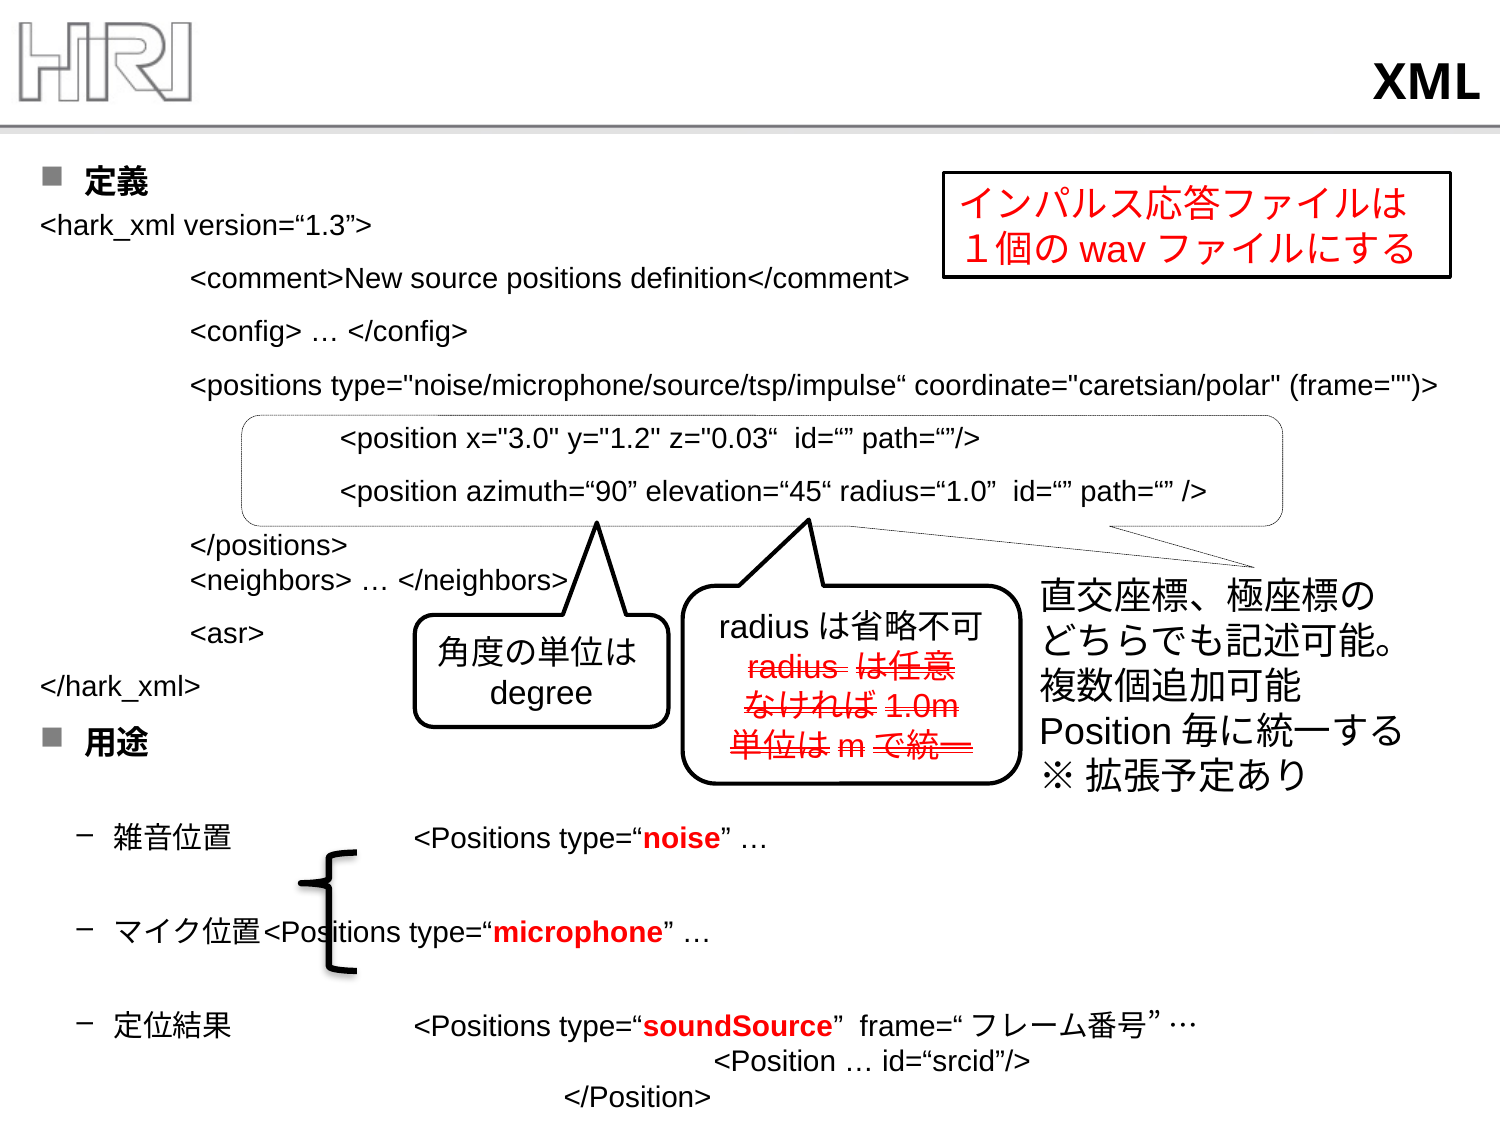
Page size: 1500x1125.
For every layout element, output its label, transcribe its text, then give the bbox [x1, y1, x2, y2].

text_box 角度の単位はdegree [412, 520, 671, 730]
text_box 直交座標、極座標の どちらでも記述可能。 複数個追加可能 Position毎に統一する ※拡張予定あり [1024, 565, 1429, 805]
picture [0, 0, 1500, 134]
text_box radiusは省略不可 radius は任意 なければ1.0m 単位はmで統一 [680, 517, 1023, 786]
list 定義 <hark_xml version=“1.3”> <comment>New source positions definition</comment> <config> … </config> <positions type="noise/microphone/source/tsp/impulse“ coordinate="caretsian/polar" (frame="")> <position x="3.0" y="1.2" z="0.03“ id=“” path=“”/> <position azimuth=“90” elevation=“45“ radius=“1.0” id=“” path=“” /> </positions> <neighbors> … </neighbors> <asr> </hark_xml> 用途 雑音位置 <Positions type=“noise” … マイク位置 <Positions type=“microphone” … 定位結果 <Positions type=“soundSource” frame=“フレーム番号” … <Position … id=“srcid”/> </Position> [17, 160, 1483, 1059]
text_box [297, 849, 357, 975]
title XML [300, 0, 1483, 126]
text_box [239, 413, 1285, 570]
text_box インパルス応答ファイルは１個のwavファイルにする [943, 172, 1451, 277]
